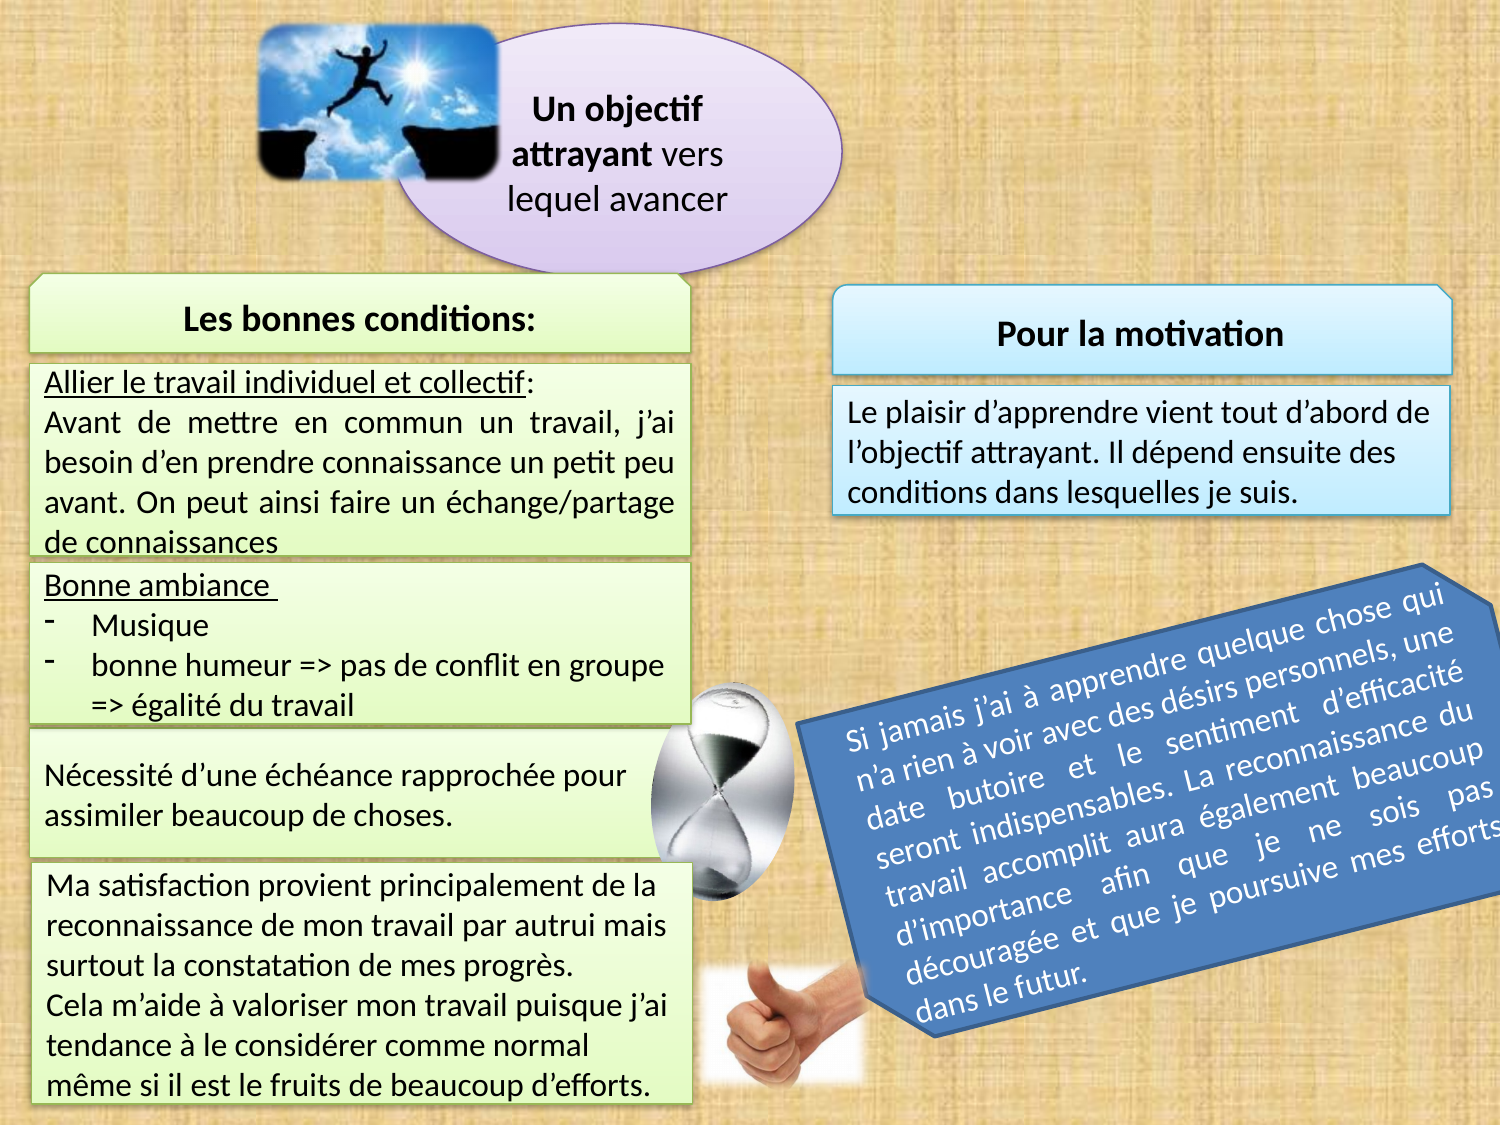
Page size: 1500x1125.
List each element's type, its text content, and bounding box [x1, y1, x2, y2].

text_box Si jamais j’ai à apprendre quelque chose qui n’a rien à voir avec des désirs personnels, une date butoire et le sentiment d’efficacité seront indispensables. La reconnaissance du travail accomplit aura également beaucoup d’importance afin que je ne sois pas découragée et que je poursuive mes efforts dans le futur. [799, 562, 1500, 1039]
picture [0, 0, 1500, 1125]
text_box Pour la motivation [831, 283, 1453, 376]
text_box Nécessité d’une échéance rapprochée pour assimiler beaucoup de choses. [29, 731, 646, 858]
text_box Un objectif attrayant vers lequel avancer [405, 22, 843, 275]
text_box Bonne ambiance Musique bonne humeur => pas de conflit en groupe => égalité du travail [29, 562, 692, 725]
text_box Ma satisfaction provient principalement de la reconnaissance de mon travail par autrui mais surtout la constatation de mes progrès. Cela m’aide à valoriser mon travail puisque j’ai tendance à le considérer comme normal même si il est le fruits de beaucoup d’efforts. [31, 862, 693, 1105]
text_box Allier le travail individuel et collectif: Avant de mettre en commun un travail, j’ai besoin d’en prendre connaissance un petit peu avant. On peut ainsi faire un échange/partage de connaissances [29, 363, 692, 557]
text_box Les bonnes conditions: [28, 272, 692, 354]
text_box Le plaisir d’apprendre vient tout d’abord de l’objectif attrayant. Il dépend ensuite des conditions dans lesquelles je suis. [832, 385, 1451, 516]
